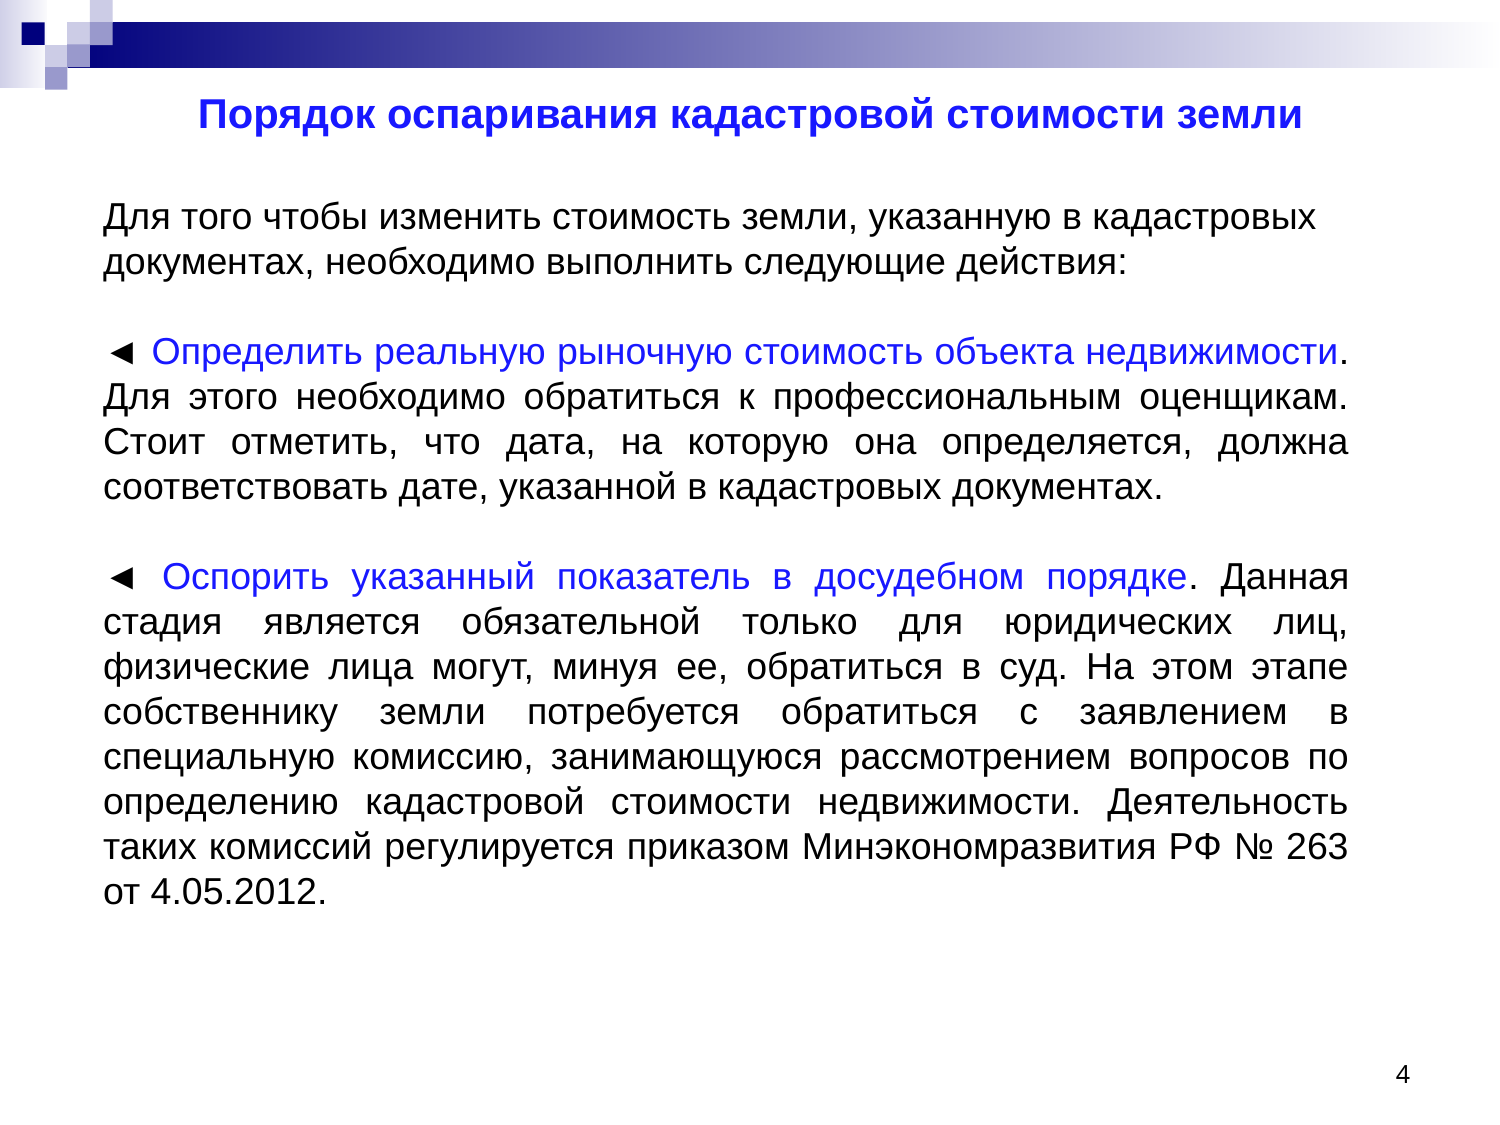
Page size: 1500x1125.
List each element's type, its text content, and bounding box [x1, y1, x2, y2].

list [76, 166, 1426, 1066]
text_box Для того чтобы изменить стоимость земли, указанную в кадастровых документах, необходимо выполнить следующие действия: ◄ Определить реальную рыночную стоимость объекта недвижимости. Для этого необходимо обратиться к профессиональным оценщикам. Стоит отметить, что дата, на которую она определяется, должна соответствовать дате, указанной в кадастровых документах. ◄ Оспорить указанный показатель в досудебном порядке. Данная стадия является обязательной только для юридических лиц, физические лица могут, минуя ее, обратиться в суд. На этом этапе собственнику земли потребуется обратиться с заявлением в специальную комиссию, занимающуюся рассмотрением вопросов по определению кадастровой стоимости недвижимости. Деятельность таких комиссий регулируется приказом Минэкономразвития РФ № 263 от 4.05.2012. [88, 184, 1365, 942]
text_box [1074, 1066, 1425, 1100]
title Порядок оспаривания кадастровой стоимости земли [76, 89, 1426, 166]
